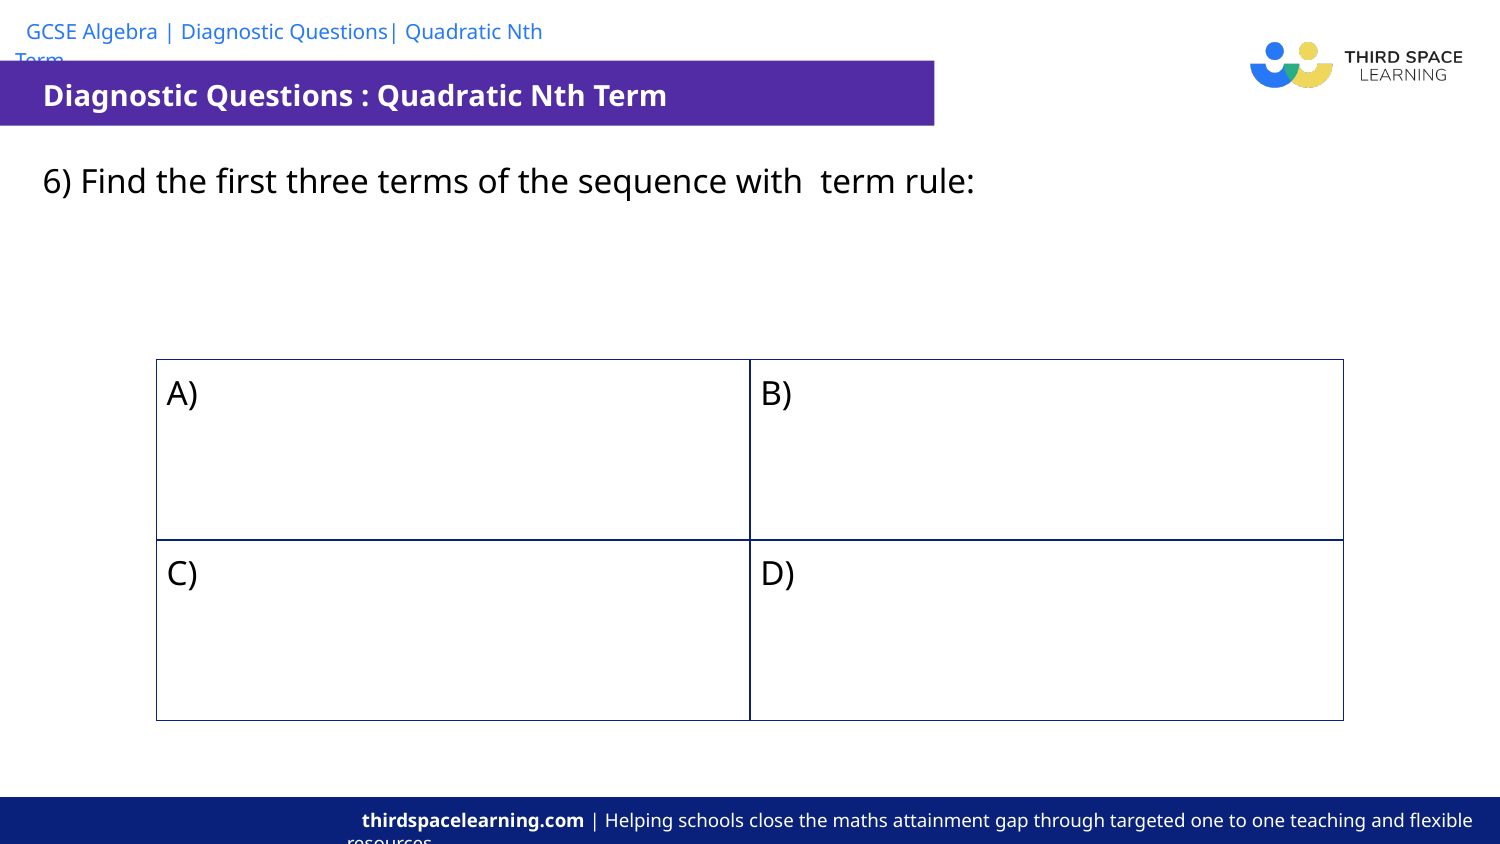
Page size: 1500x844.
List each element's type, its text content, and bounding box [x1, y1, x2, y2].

picture [1250, 33, 1465, 99]
text_box Diagnostic Questions : Quadratic Nth Term [27, 61, 778, 127]
